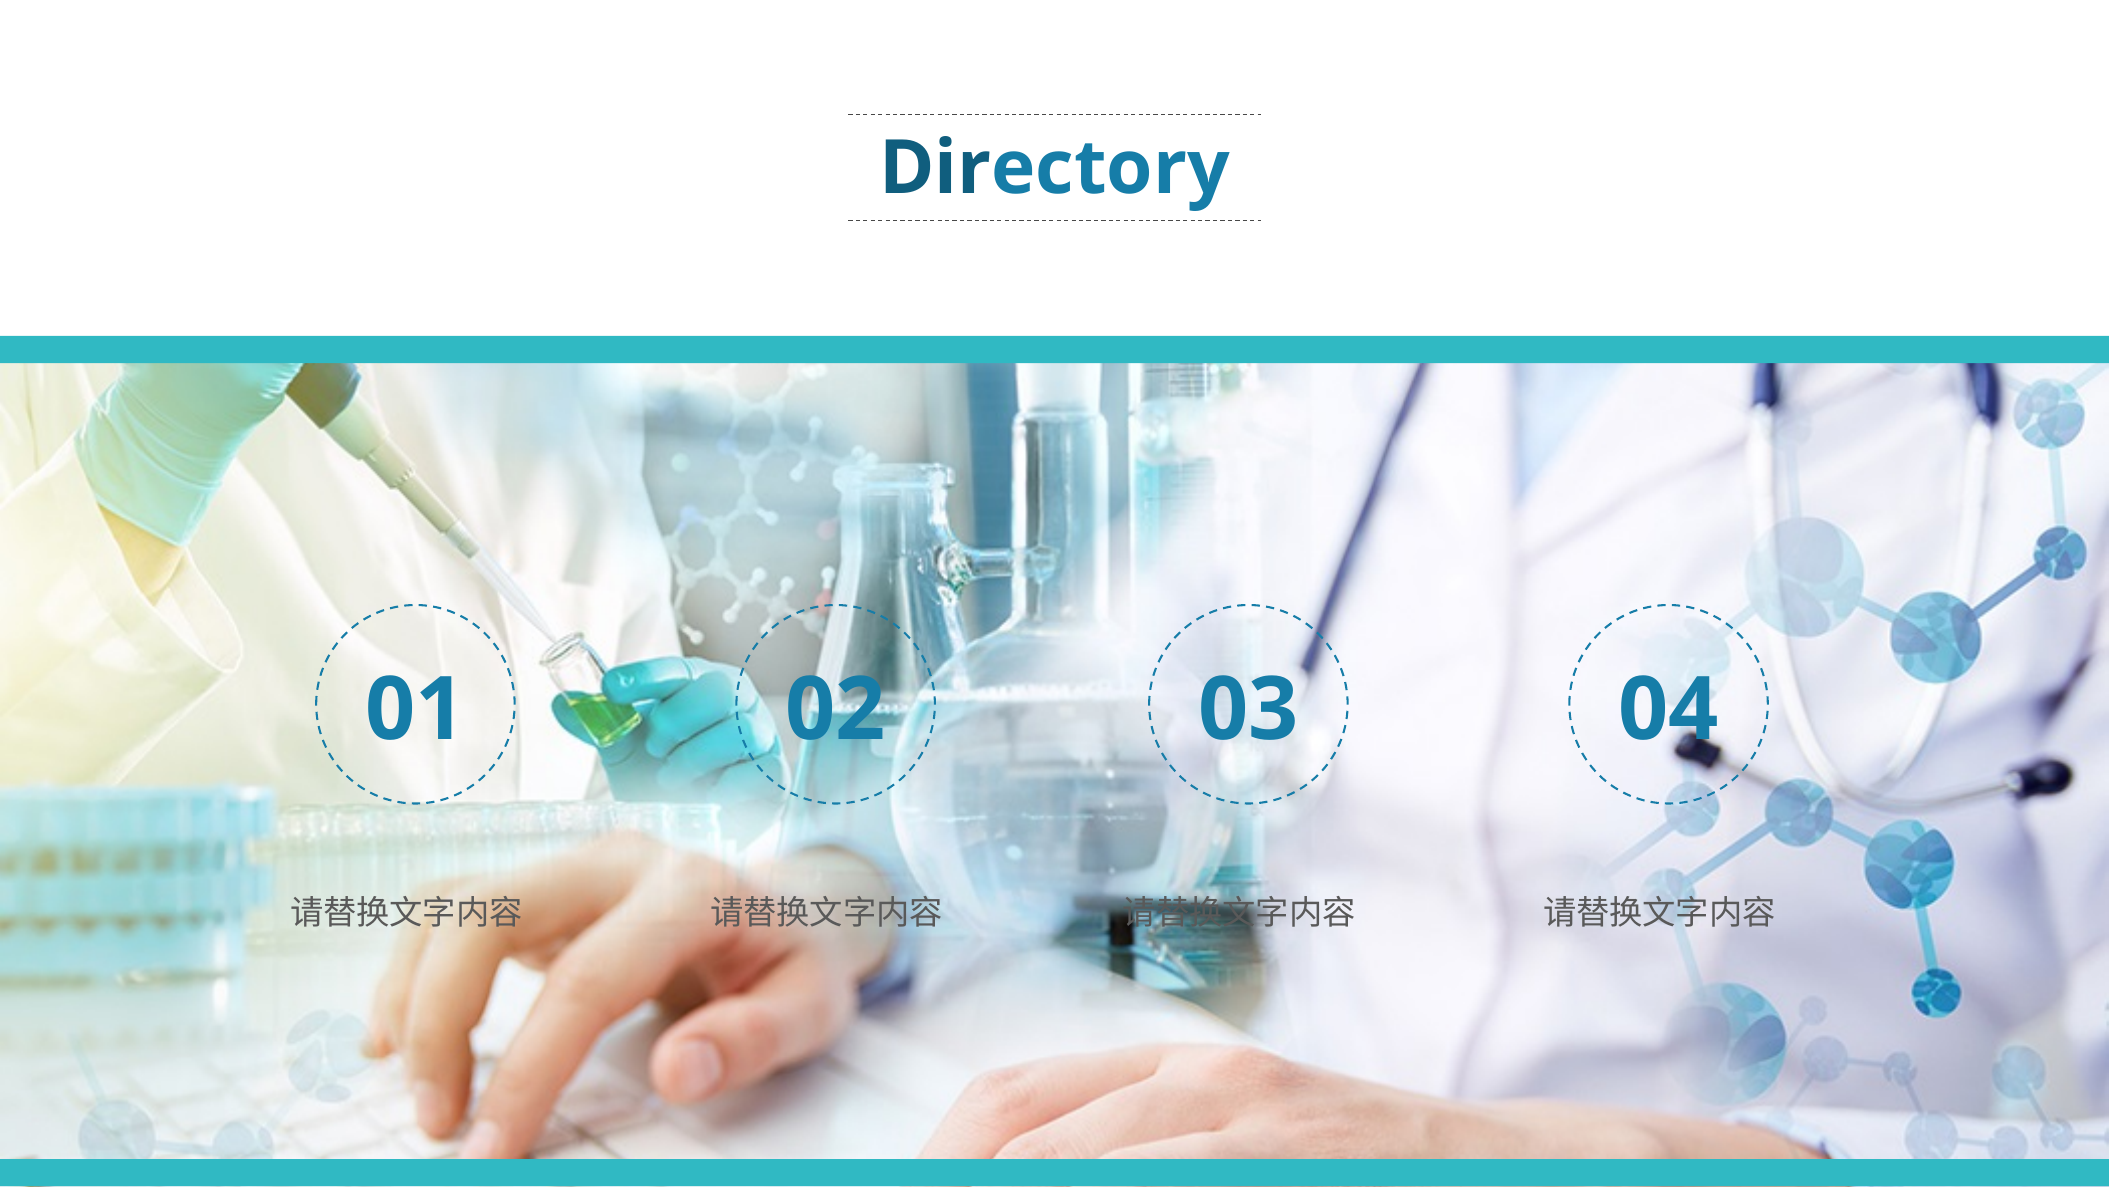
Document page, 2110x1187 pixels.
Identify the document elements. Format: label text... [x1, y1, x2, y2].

text_box 02 [735, 604, 936, 805]
text_box [0, 335, 2110, 364]
text_box [0, 364, 2110, 1158]
text_box [0, 1158, 2110, 1187]
text_box 请替换文字内容 [1108, 883, 1417, 939]
text_box 请替换文字内容 [1528, 883, 1837, 939]
text_box 04 [1568, 604, 1769, 805]
text_box 03 [1148, 604, 1349, 805]
text_box Directory [800, 111, 1309, 217]
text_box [848, 114, 1261, 221]
text_box 请替换文字内容 [695, 883, 1004, 939]
text_box 01 [315, 604, 516, 805]
text_box 请替换文字内容 [275, 883, 584, 939]
